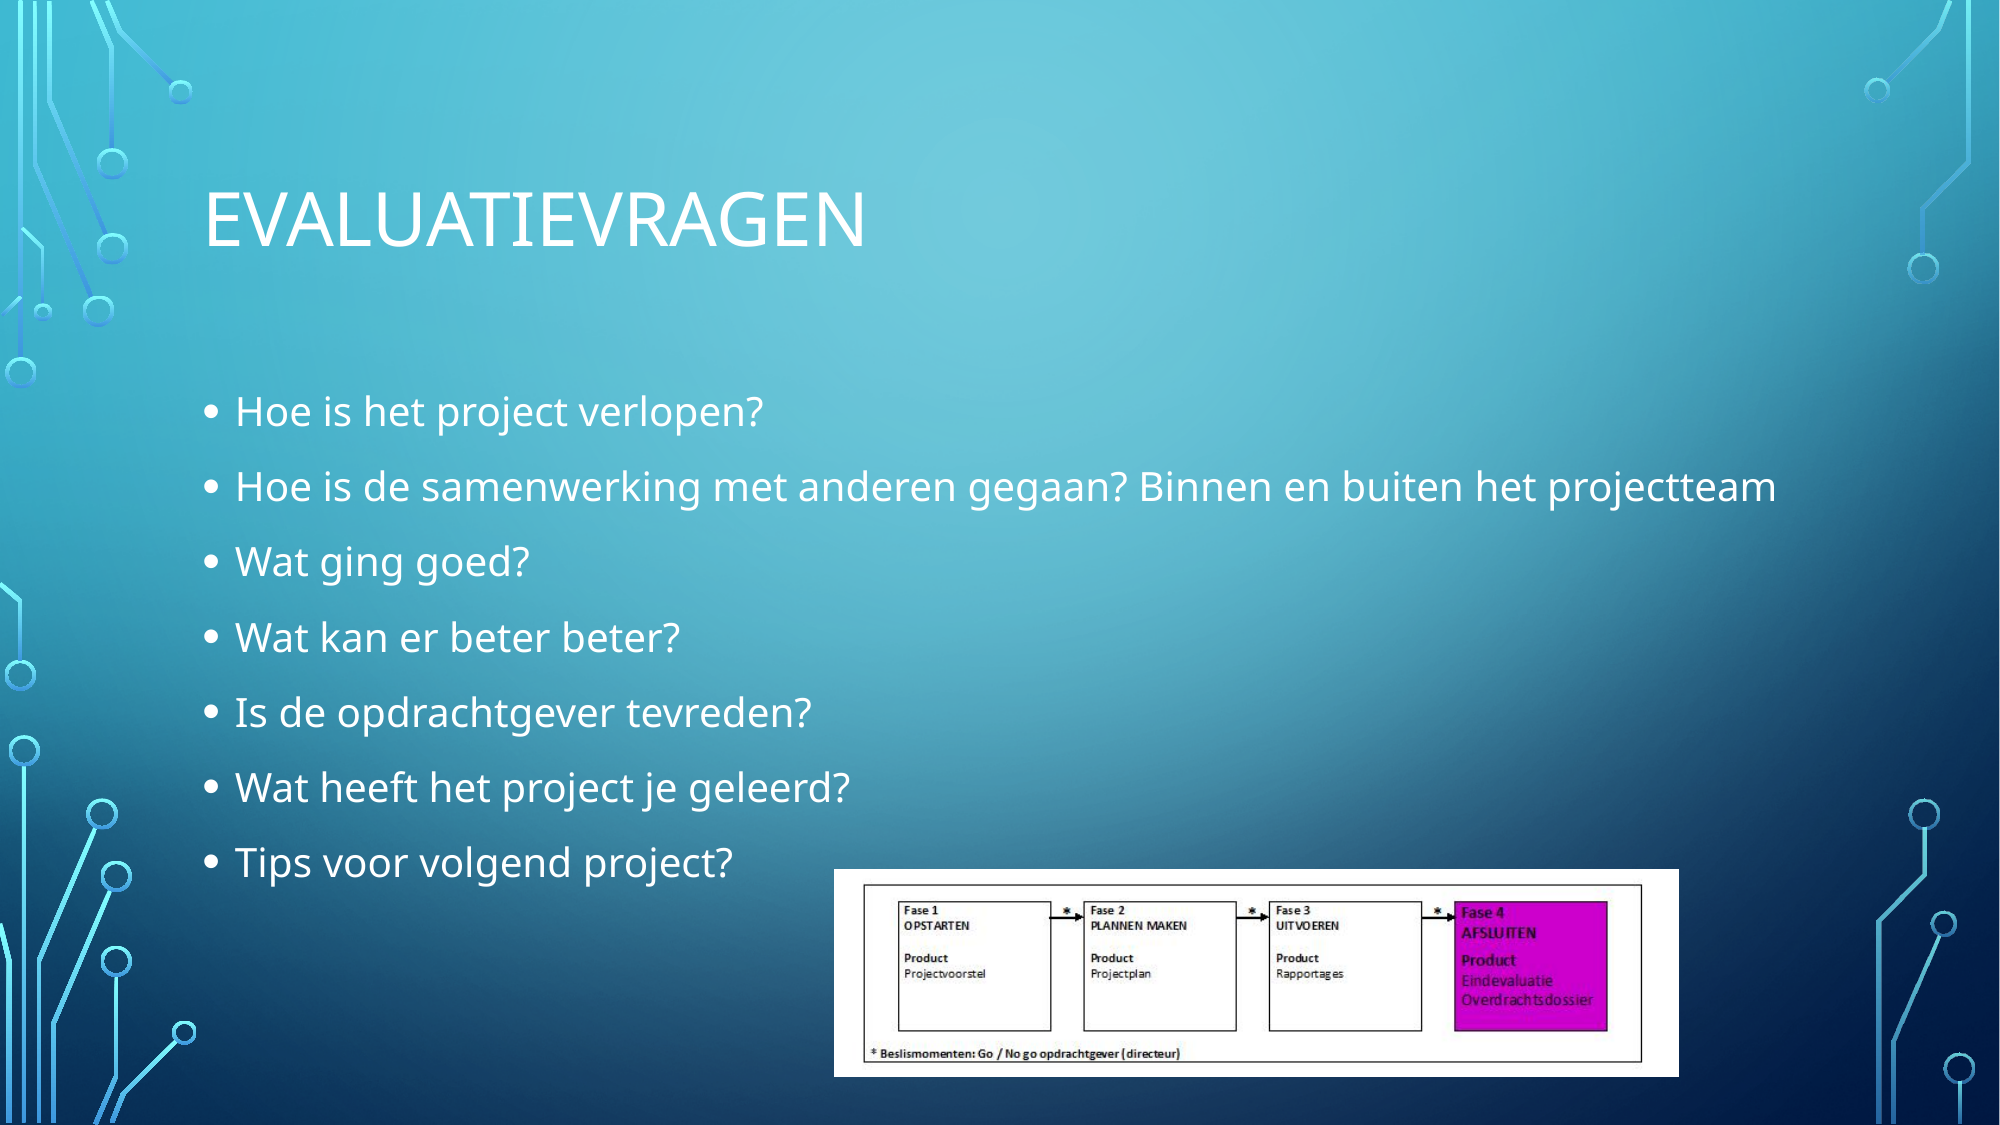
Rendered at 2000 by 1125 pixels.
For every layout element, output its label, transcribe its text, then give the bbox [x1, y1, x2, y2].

title Evaluatievragen [187, 101, 1812, 344]
picture [834, 869, 1680, 1077]
list Hoe is het project verlopen? Hoe is de samenwerking met anderen gegaan? Binnen en buiten het projectteam Wat ging goed? Wat kan er beter beter? Is de opdrachtgever tevreden? Wat heeft het project je geleerd? Tips voor volgend project? [187, 369, 1812, 950]
